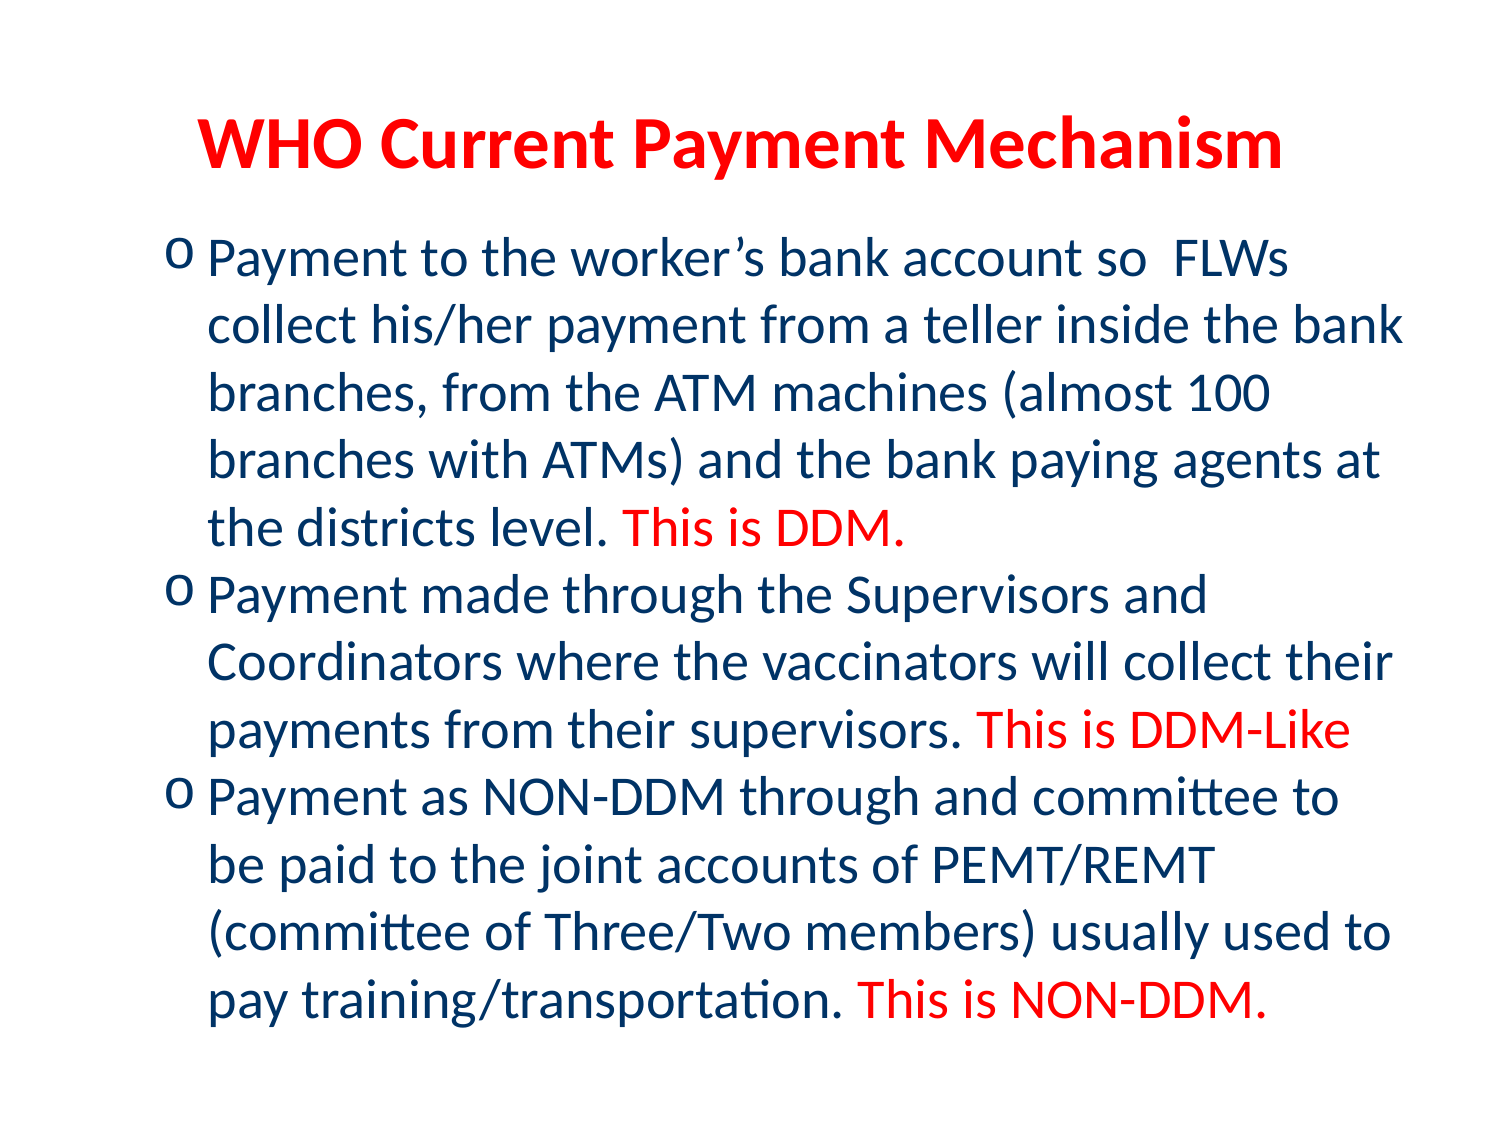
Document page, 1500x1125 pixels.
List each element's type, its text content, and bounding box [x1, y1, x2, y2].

title WHO Current Payment Mechanism [75, 45, 1425, 212]
list Payment to the worker’s bank account so FLWs collect his/her payment from a teller inside the bank branches, from the ATM machines (almost 100 branches with ATMs) and the bank paying agents at the districts level. This is DDM. Payment made through the Supervisors and Coordinators where the vaccinators will collect their payments from their supervisors. This is DDM-Like Payment as NON-DDM through and committee to be paid to the joint accounts of PEMT/REMT (committee of Three/Two members) usually used to pay training/transportation. This is NON-DDM. [75, 212, 1425, 1050]
